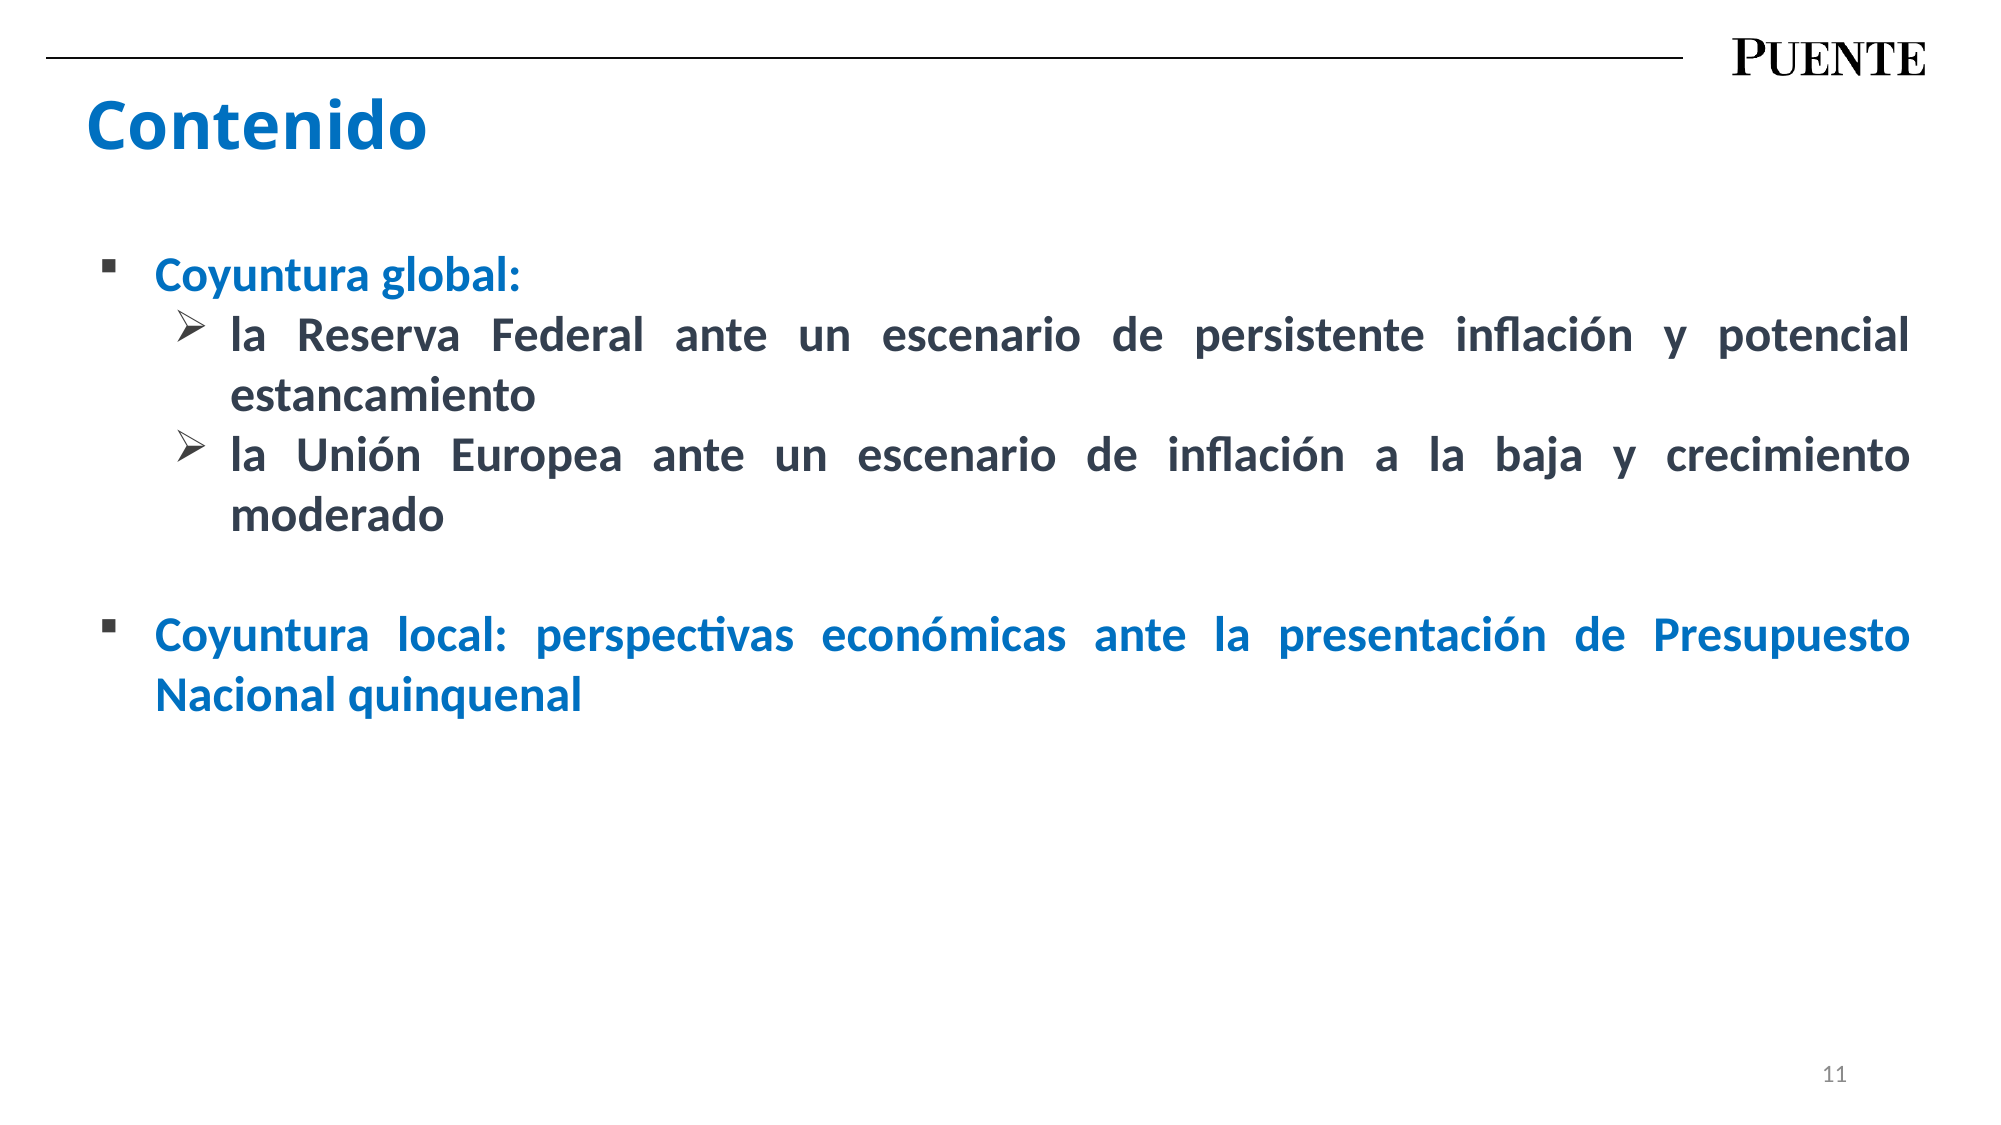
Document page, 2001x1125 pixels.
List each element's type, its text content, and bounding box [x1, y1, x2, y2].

picture [1722, 29, 1937, 87]
text_box Contenido [83, 80, 1414, 163]
text_box Coyuntura global: la Reserva Federal ante un escenario de persistente inflación y potencial estancamiento la Unión Europea ante un escenario de inflación a la baja y crecimiento moderado Coyuntura local: perspectivas económicas ante la presentación de Presupuesto Nacional quinquenal [83, 234, 1927, 850]
slide_number 11 [1412, 1042, 1863, 1103]
